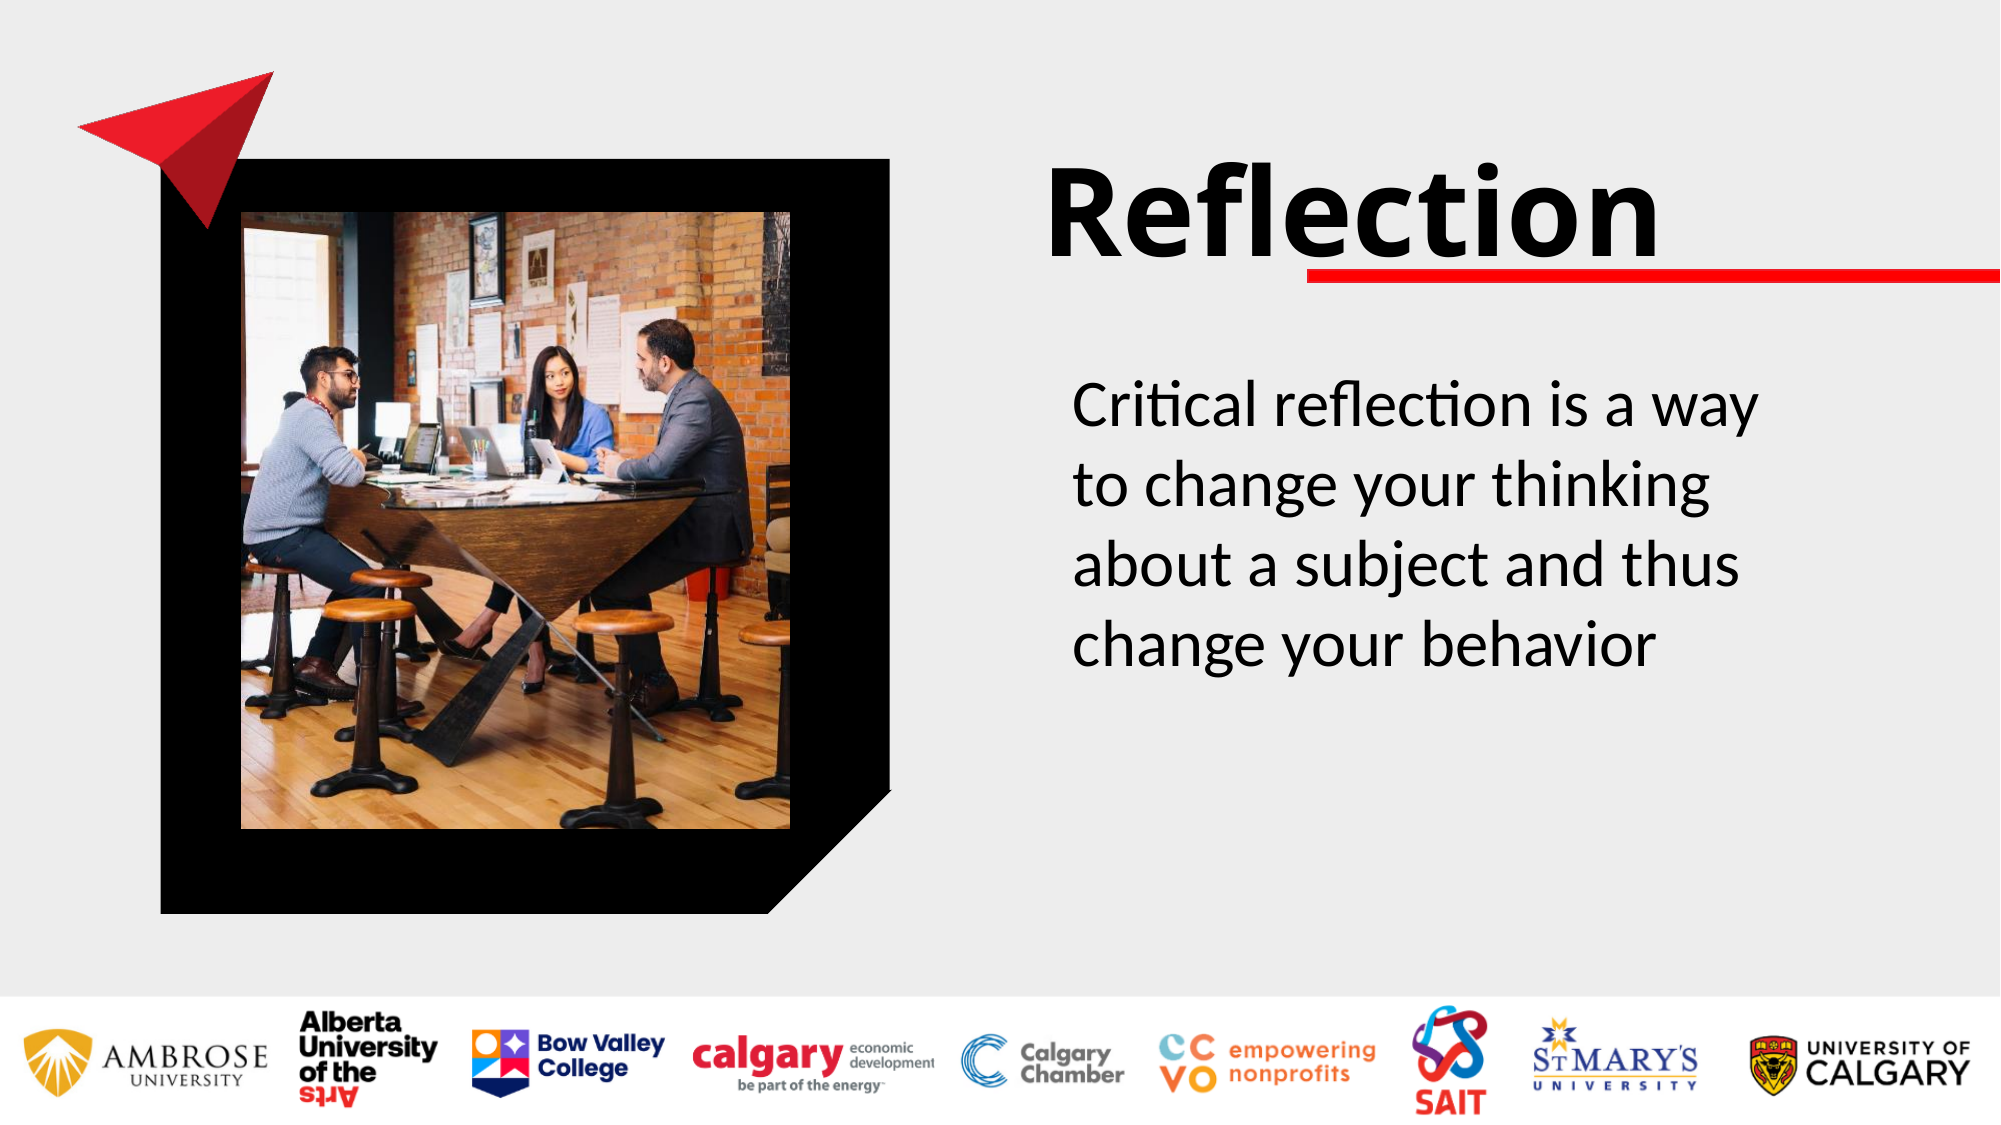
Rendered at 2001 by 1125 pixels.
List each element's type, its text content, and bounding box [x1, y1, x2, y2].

text_box [1307, 269, 2000, 283]
picture [0, 0, 2001, 1125]
text_box Critical reflection is a way to change your thinking about a subject and thus change your behavior [1057, 352, 1839, 688]
text_box Reflection [1026, 166, 1903, 285]
text_box [160, 158, 893, 914]
